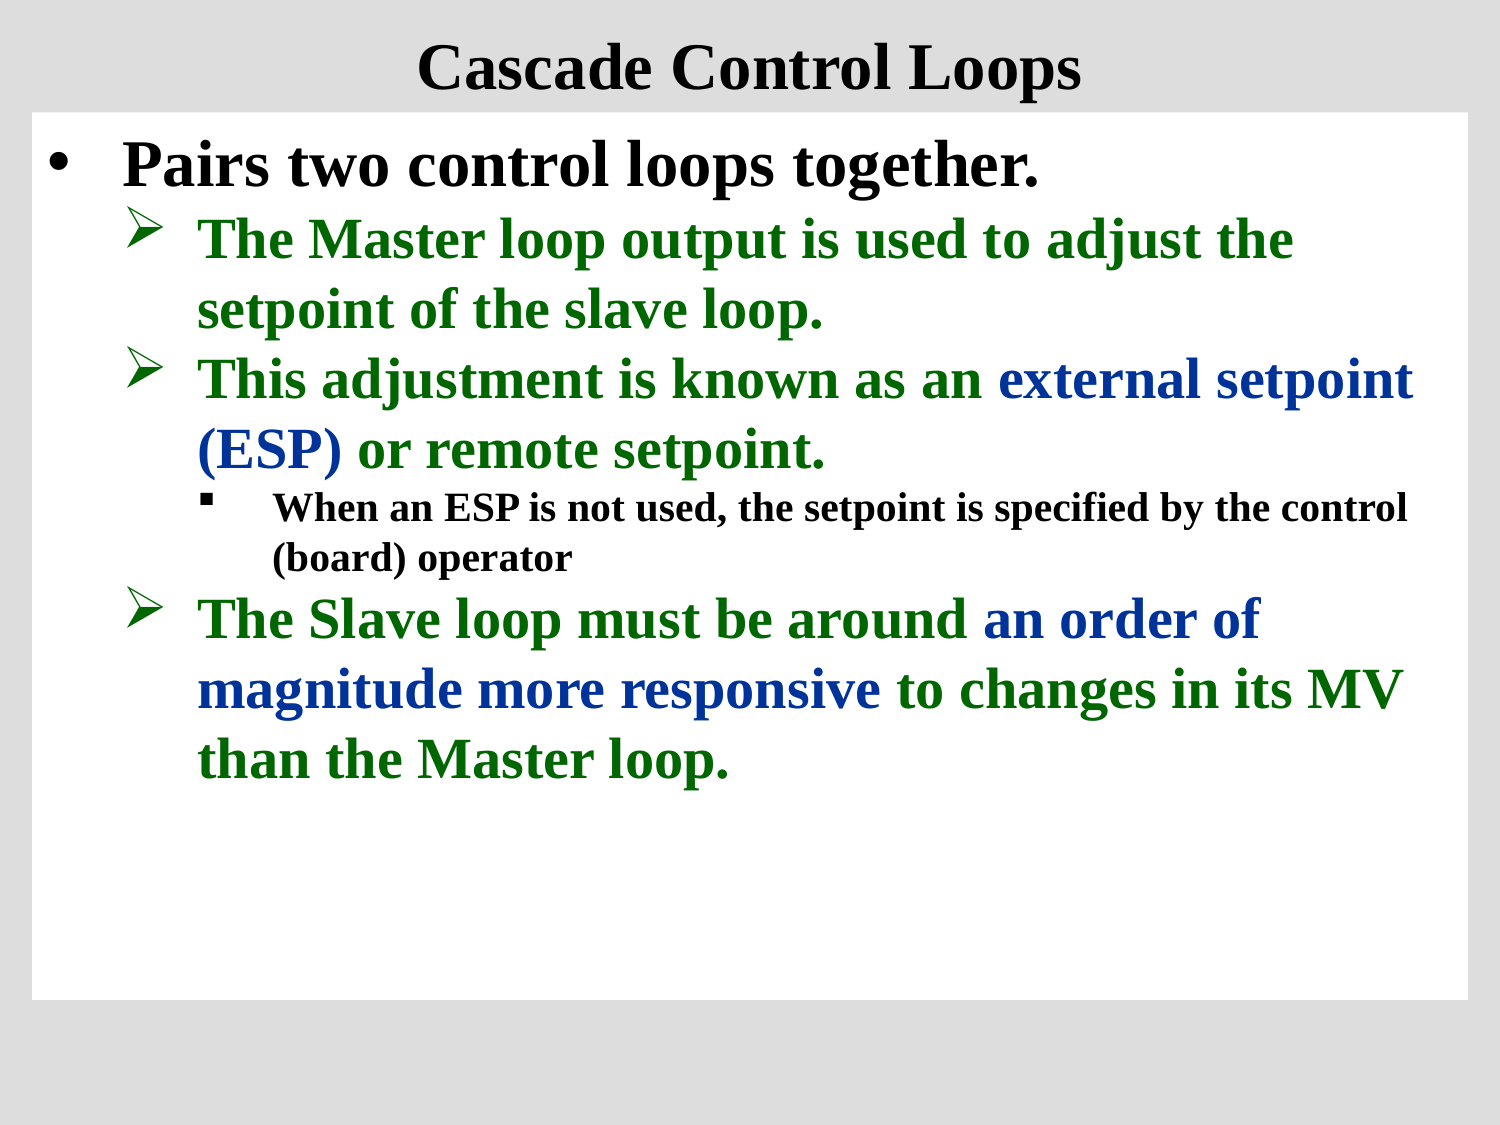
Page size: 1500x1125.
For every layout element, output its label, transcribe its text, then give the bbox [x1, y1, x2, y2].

subtitle Pairs two control loops together. The Master loop output is used to adjust the setpoint of the slave loop. This adjustment is known as an external setpoint (ESP) or remote setpoint. When an ESP is not used, the setpoint is specified by the control (board) operator The Slave loop must be around an order of magnitude more responsive to changes in its MV than the Master loop. [32, 112, 1468, 1000]
title Cascade Control Loops [43, 12, 1457, 112]
